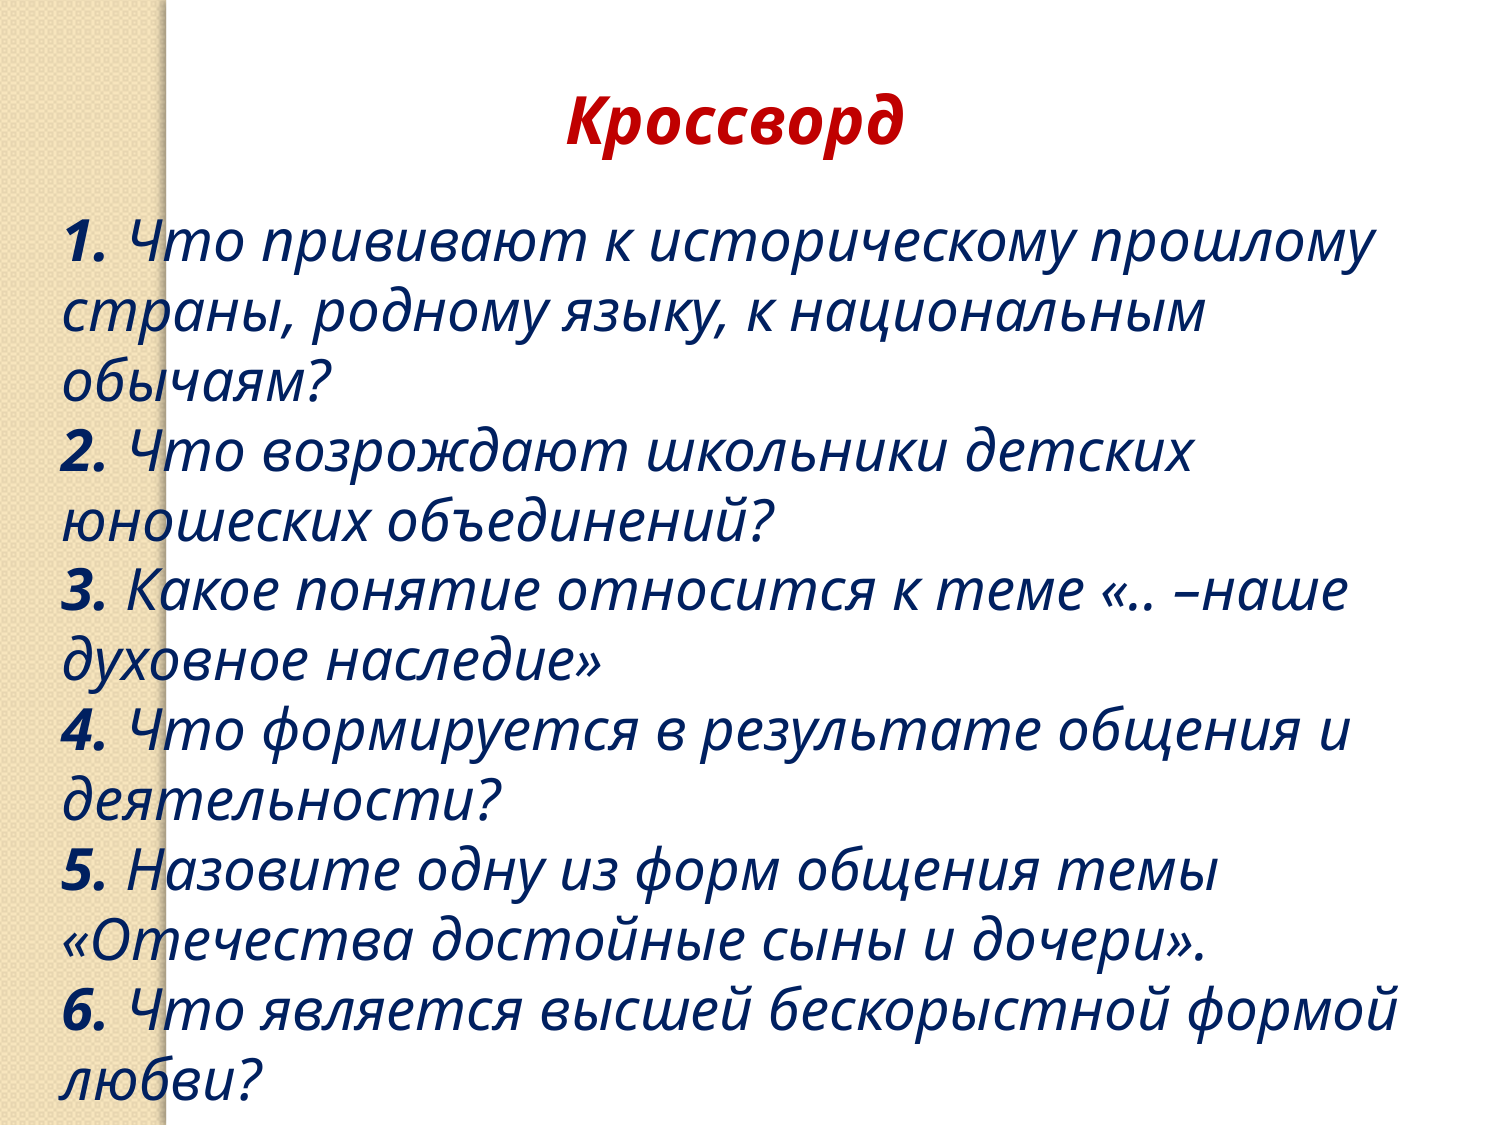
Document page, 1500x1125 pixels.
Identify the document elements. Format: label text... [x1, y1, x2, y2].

text_box Кроссворд 1. Что прививают к историческому прошлому страны, родному языку, к национальным обычаям? 2. Что возрождают школьники детских юношеских объединений? 3. Какое понятие относится к теме «.. –наше духовное наследие» 4. Что формируется в результате общения и деятельности? 5. Назовите одну из форм общения темы «Отечества достойные сыны и дочери». 6. Что является высшей бескорыстной формой любви? [46, 70, 1442, 1120]
